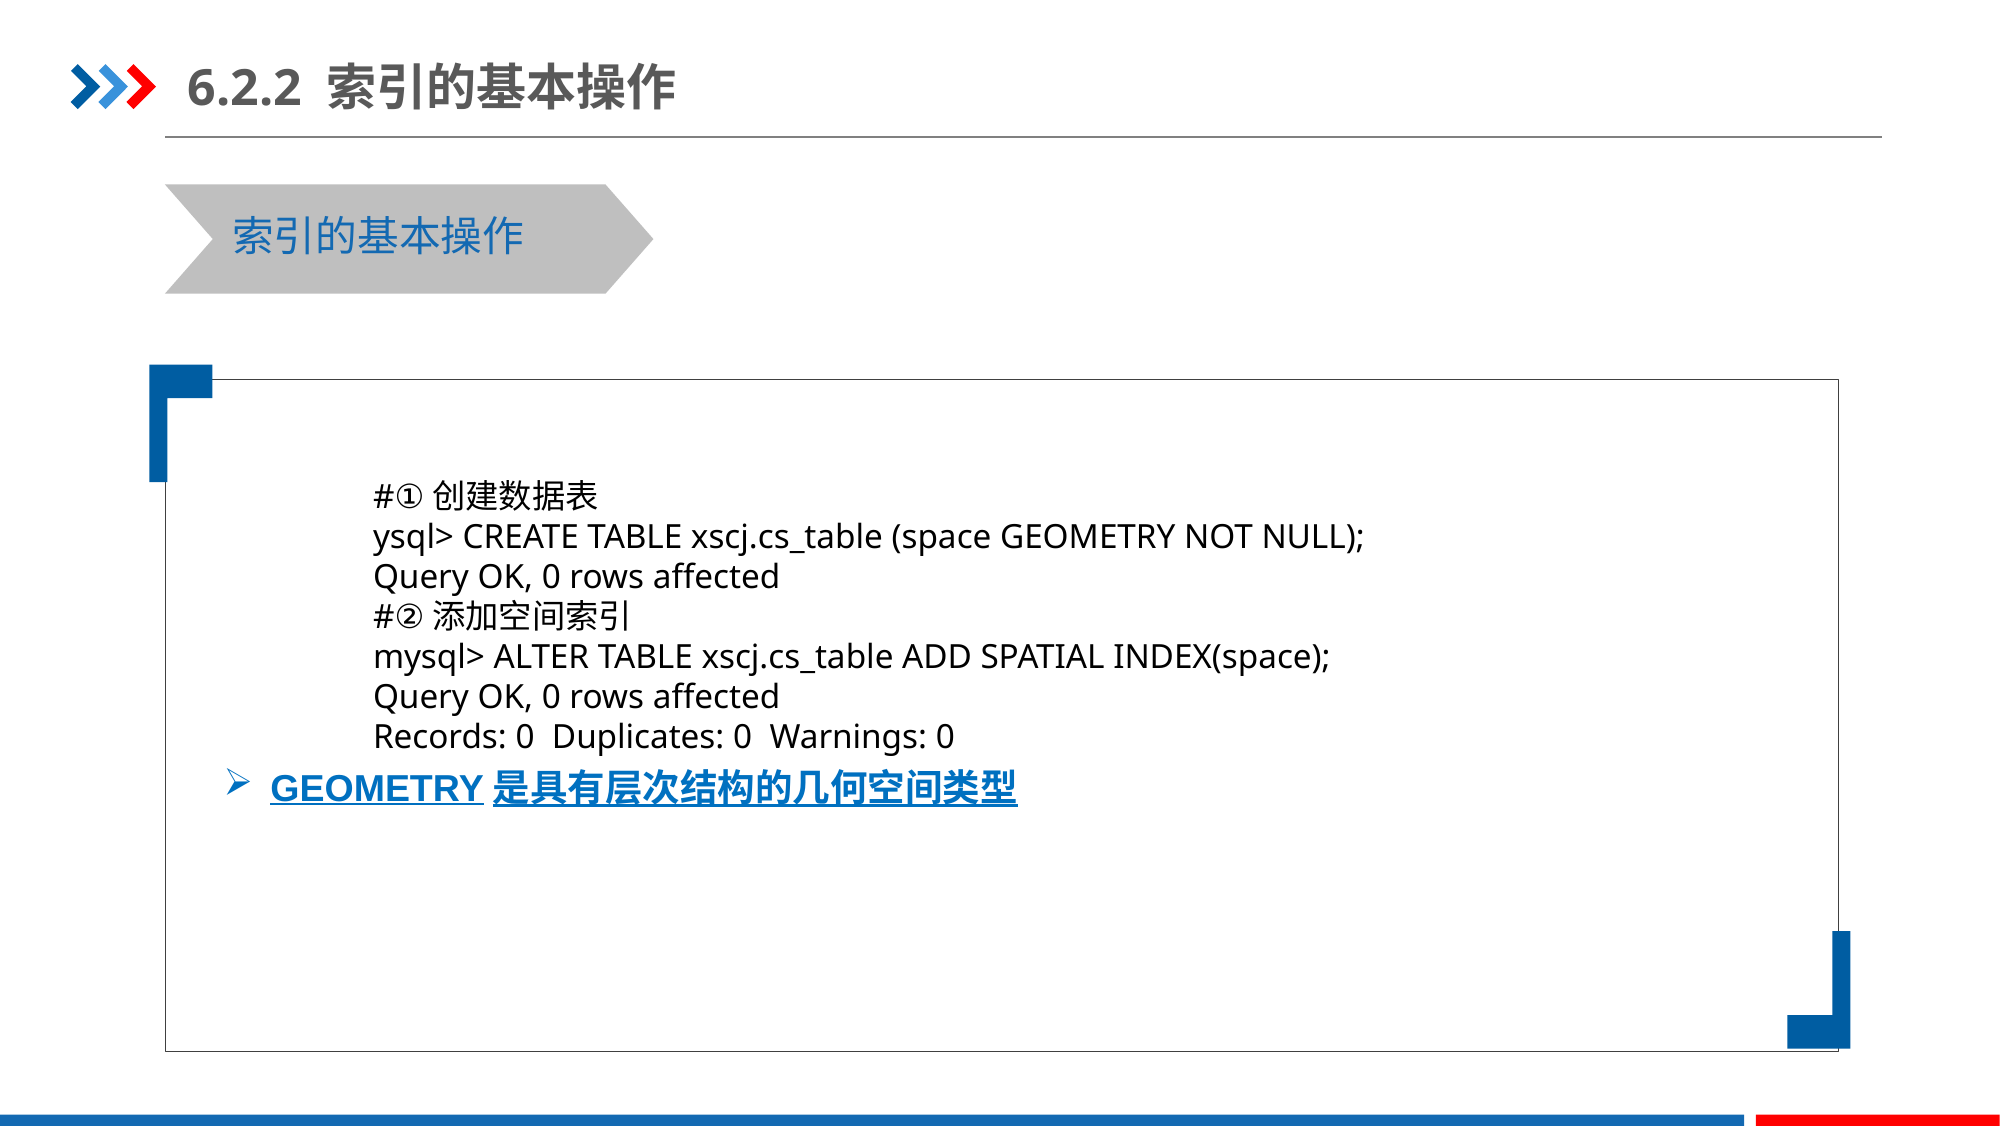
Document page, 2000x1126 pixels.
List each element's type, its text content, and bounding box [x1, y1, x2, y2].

text_box [147, 363, 215, 484]
text_box [1785, 929, 1852, 1051]
text_box #①创建数据表 ysql> CREATE TABLE xscj.cs_table (space GEOMETRY NOT NULL); Query OK, 0 rows affected #②添加空间索引 mysql> ALTER TABLE xscj.cs_table ADD SPATIAL INDEX(space); Query OK, 0 rows affected Records: 0 Duplicates: 0 Warnings: 0 [314, 468, 1486, 763]
text_box [164, 184, 654, 294]
text_box 6.2.2 索引的基本操作 [187, 43, 827, 127]
text_box 索引的基本操作 [217, 202, 539, 317]
text_box [163, 378, 1841, 1053]
